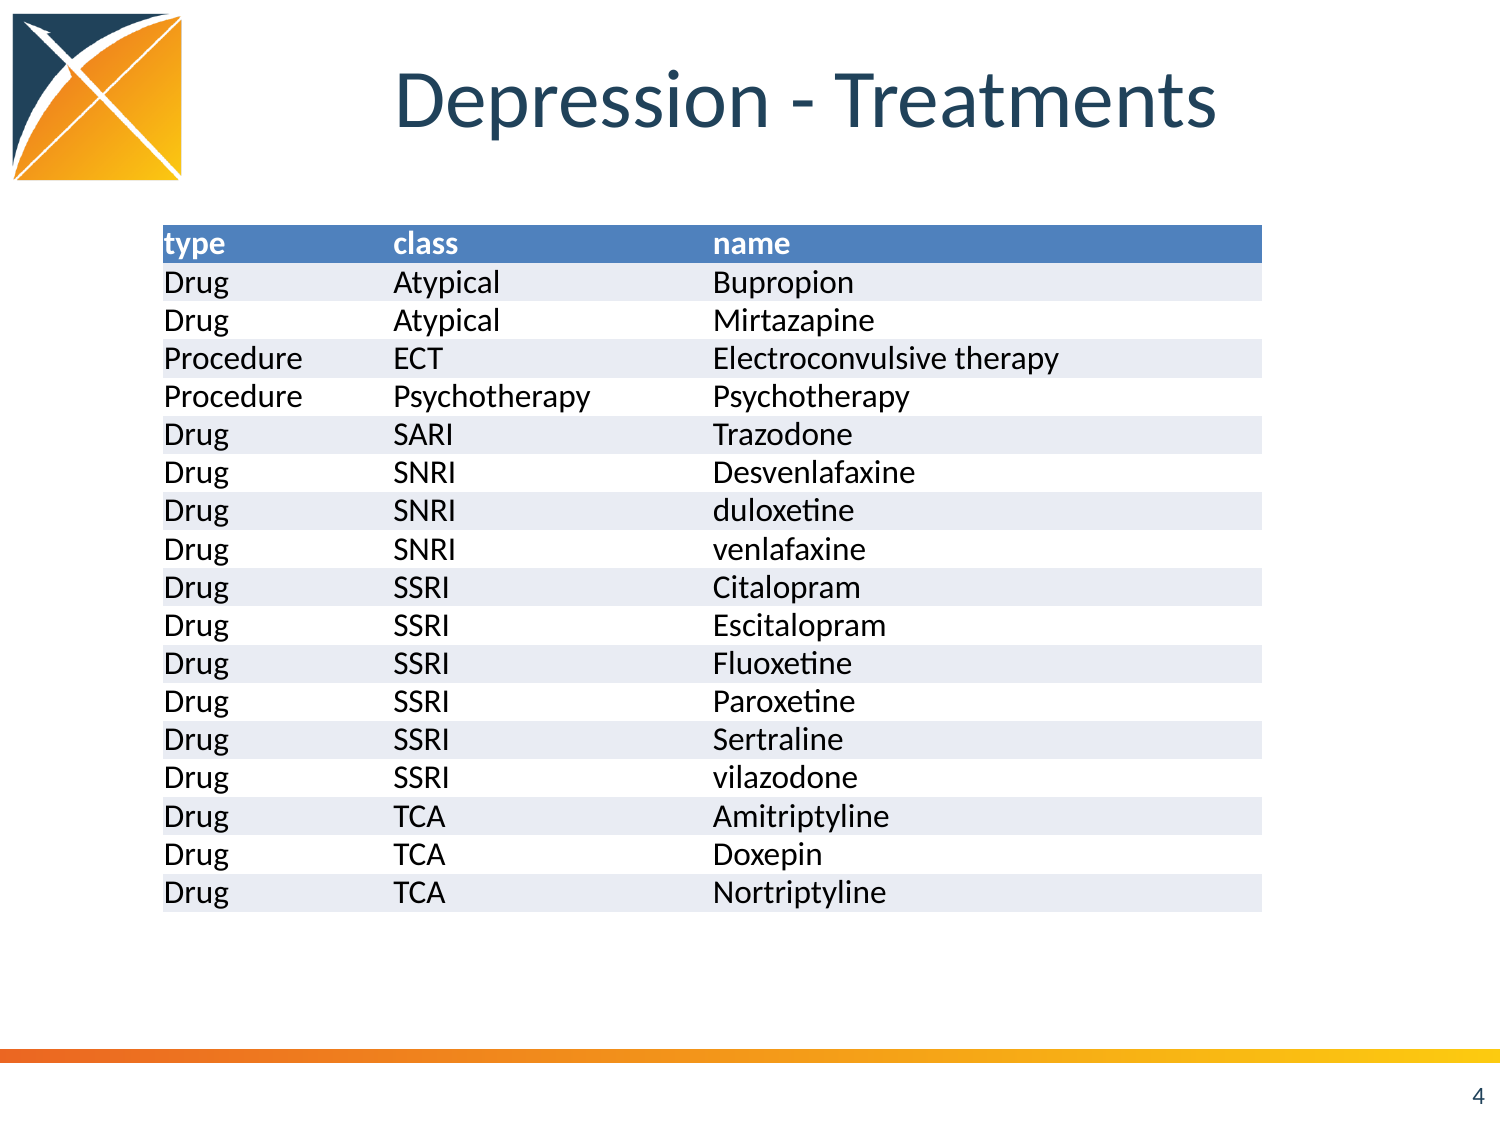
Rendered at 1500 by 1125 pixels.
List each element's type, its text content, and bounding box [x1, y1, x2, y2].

table_cell Procedure [163, 378, 392, 416]
slide_number 4 [1149, 1065, 1500, 1125]
table_cell Drug [163, 606, 392, 645]
table_cell Sertraline [711, 721, 1262, 759]
picture [0, 0, 206, 200]
table_cell Desvenlafaxine [711, 454, 1262, 492]
table_cell Drug [163, 416, 392, 454]
table_cell ECT [392, 339, 711, 378]
title Depression - Treatments [187, 24, 1425, 163]
table_cell Drug [163, 874, 392, 912]
table_cell SSRI [392, 606, 711, 645]
table_header name [711, 225, 1262, 263]
table_cell Drug [163, 759, 392, 797]
table_cell Atypical [392, 301, 711, 339]
table_cell Atypical [392, 263, 711, 301]
table_cell Nortriptyline [711, 874, 1262, 912]
table_cell Drug [163, 263, 392, 301]
table_cell Doxepin [711, 835, 1262, 874]
table_cell Trazodone [711, 416, 1262, 454]
table_cell Bupropion [711, 263, 1262, 301]
table_cell SSRI [392, 645, 711, 683]
table_cell SSRI [392, 759, 711, 797]
table_cell Drug [163, 568, 392, 606]
table_cell SNRI [392, 530, 711, 568]
table_cell Drug [163, 530, 392, 568]
table_cell Psychotherapy [711, 378, 1262, 416]
table_cell Amitriptyline [711, 797, 1262, 835]
table_cell SSRI [392, 683, 711, 721]
table_cell SSRI [392, 721, 711, 759]
table_cell Drug [163, 835, 392, 874]
table_header class [392, 225, 711, 263]
table_cell SSRI [392, 568, 711, 606]
table_cell TCA [392, 835, 711, 874]
table_cell Paroxetine [711, 683, 1262, 721]
table_cell Escitalopram [711, 606, 1262, 645]
table_header type [163, 225, 392, 263]
table_cell vilazodone [711, 759, 1262, 797]
table_cell Drug [163, 797, 392, 835]
table_cell Drug [163, 721, 392, 759]
table_cell Fluoxetine [711, 645, 1262, 683]
table_cell SARI [392, 416, 711, 454]
table_cell Citalopram [711, 568, 1262, 606]
table_cell SNRI [392, 454, 711, 492]
table_cell Procedure [163, 339, 392, 378]
table_cell Drug [163, 683, 392, 721]
table_cell Drug [163, 492, 392, 530]
table_cell Psychotherapy [392, 378, 711, 416]
table_cell venlafaxine [711, 530, 1262, 568]
table_cell SNRI [392, 492, 711, 530]
table_cell Drug [163, 645, 392, 683]
table_cell TCA [392, 797, 711, 835]
table_cell Drug [163, 454, 392, 492]
table_cell Electroconvulsive therapy [711, 339, 1262, 378]
table_cell TCA [392, 874, 711, 912]
table_cell Mirtazapine [711, 301, 1262, 339]
table_cell duloxetine [711, 492, 1262, 530]
table_cell Drug [163, 301, 392, 339]
